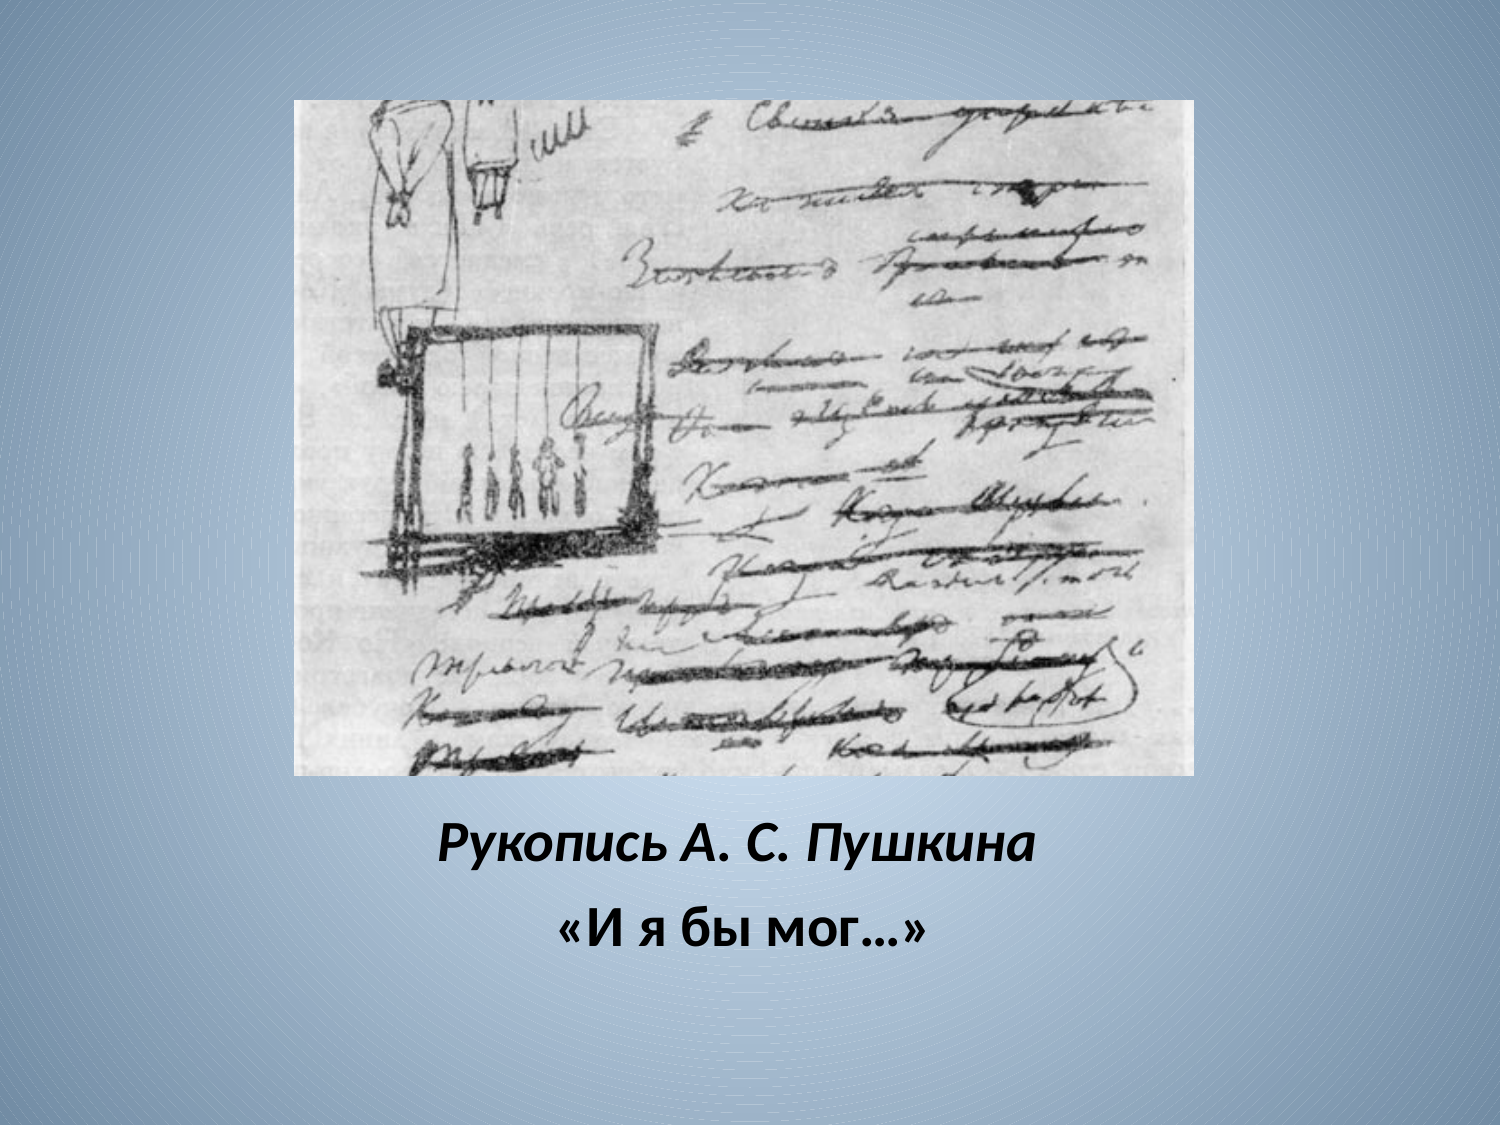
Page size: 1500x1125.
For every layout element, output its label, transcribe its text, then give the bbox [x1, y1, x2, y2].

title Рукопись А. С. Пушкина [294, 787, 1194, 880]
picture [293, 100, 1195, 776]
list «И я бы мог…» [294, 880, 1194, 1013]
